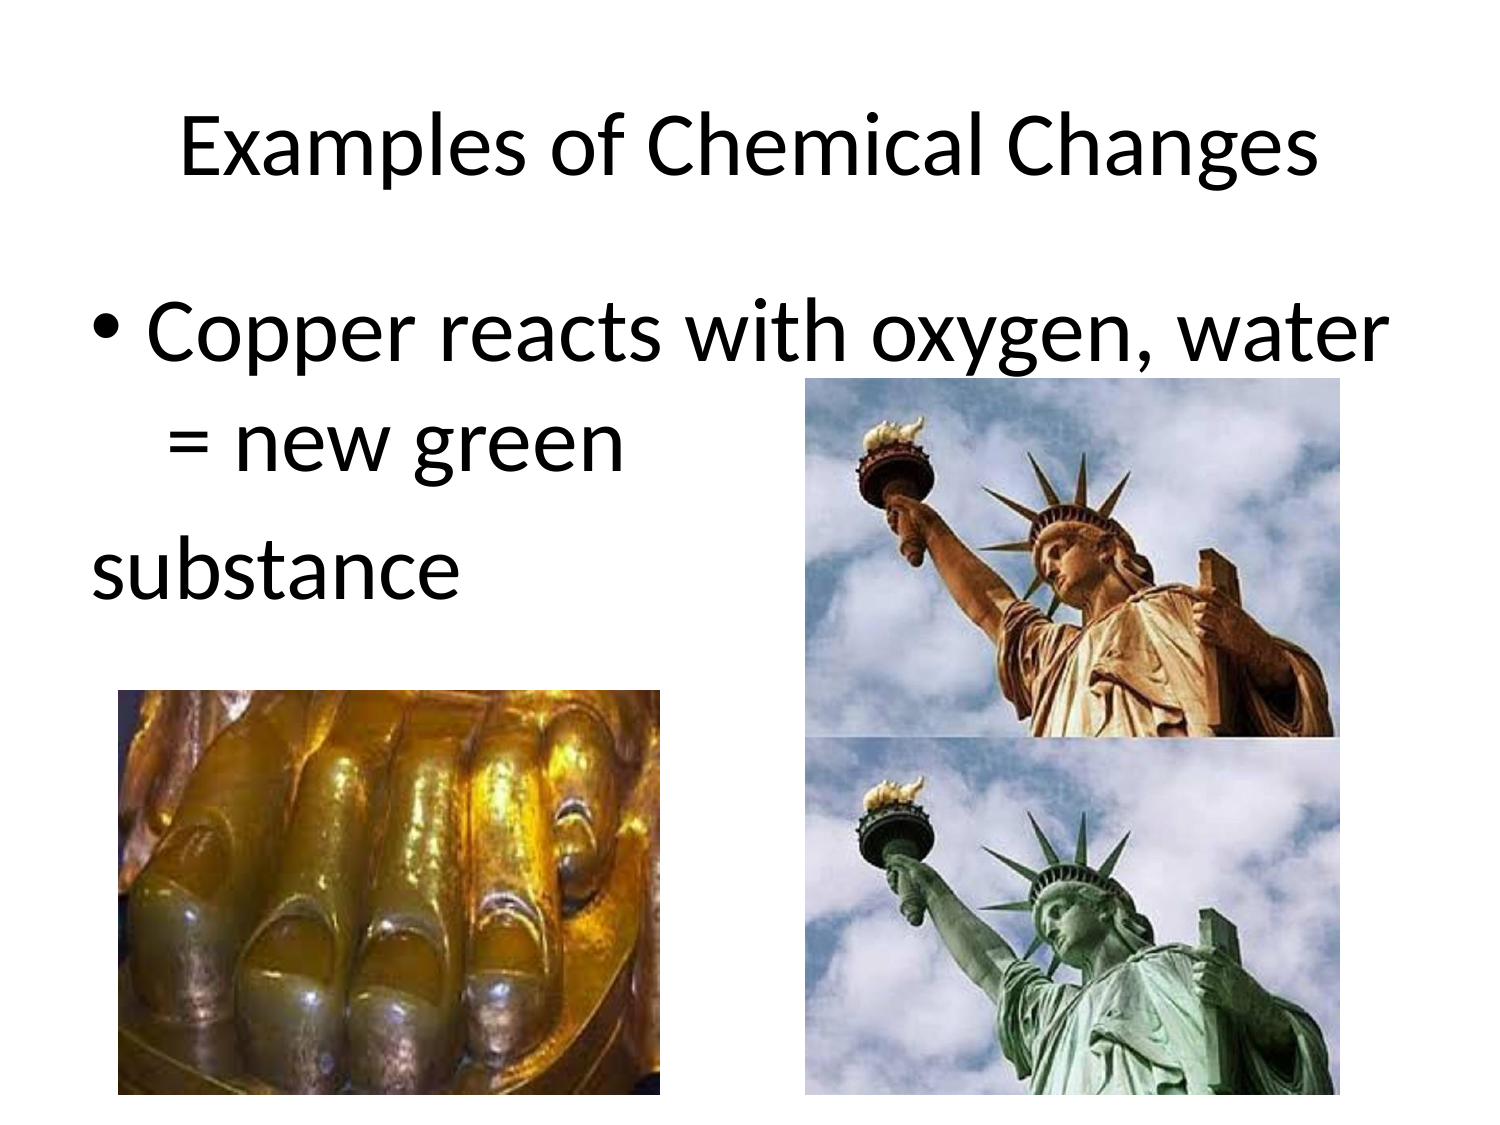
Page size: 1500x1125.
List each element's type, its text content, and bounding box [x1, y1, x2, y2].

picture [804, 378, 1341, 1095]
title Examples of Chemical Changes [75, 45, 1425, 233]
list Copper reacts with oxygen, water = new green substance [75, 262, 1425, 1005]
picture [117, 690, 661, 1095]
